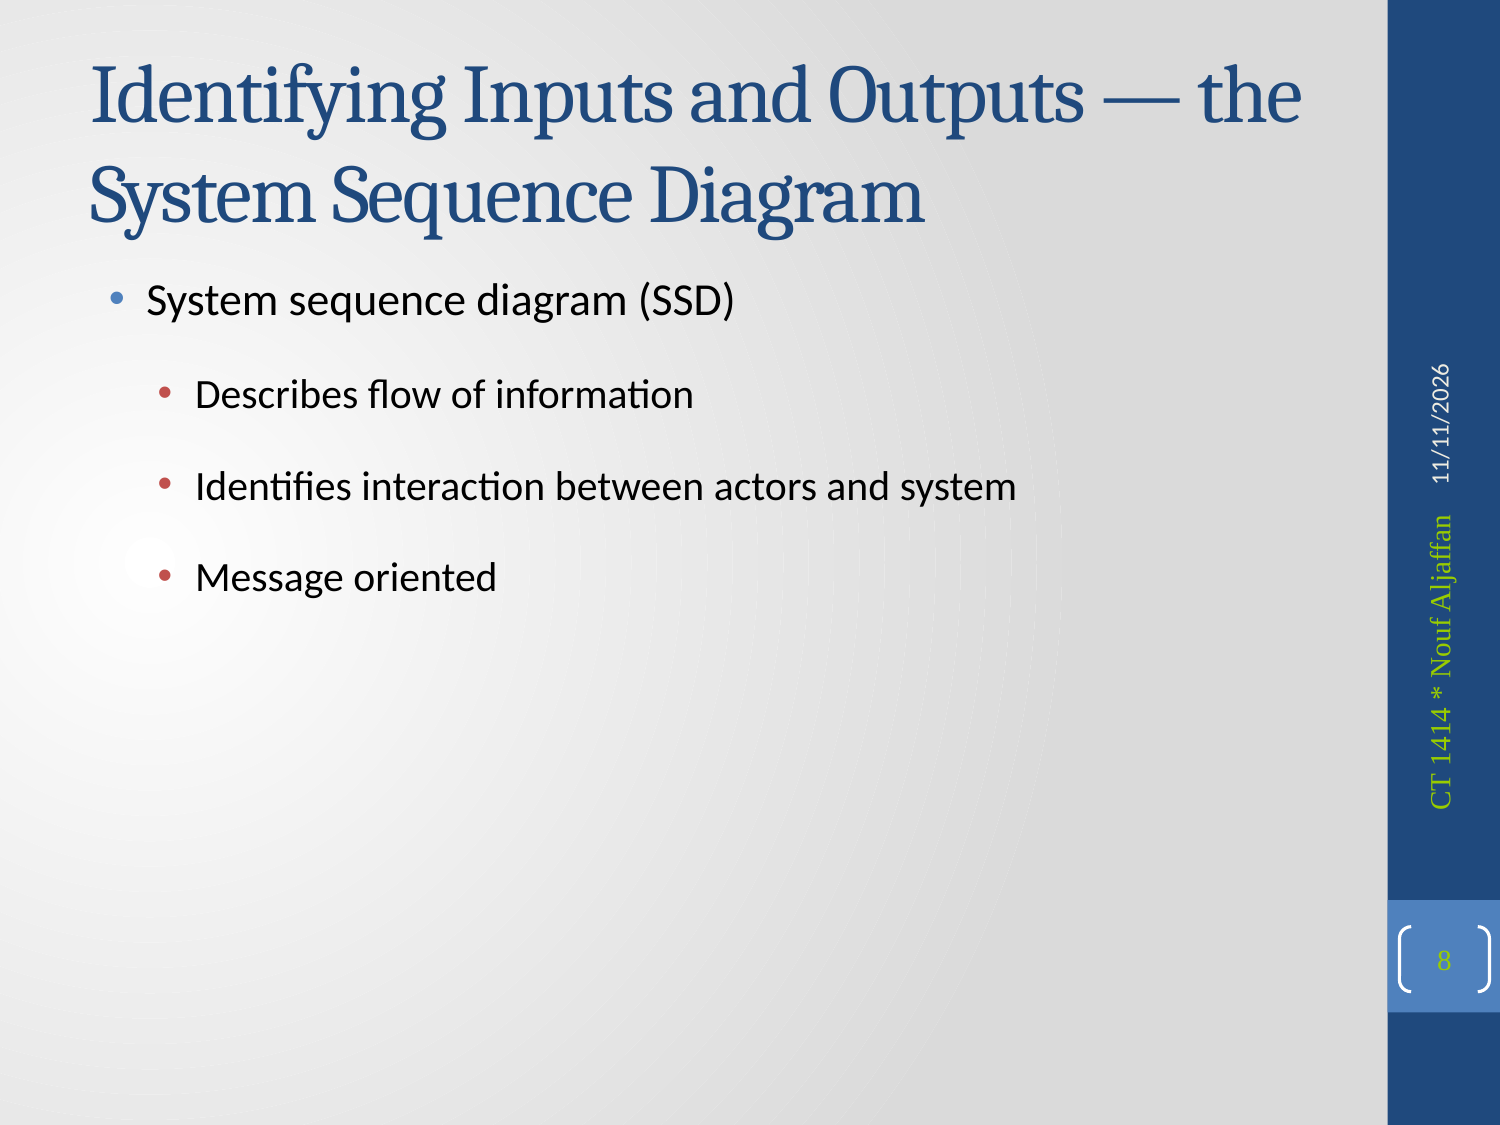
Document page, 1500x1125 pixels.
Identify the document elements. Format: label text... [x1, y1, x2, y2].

slide_number 8 [1397, 925, 1492, 994]
title Identifying Inputs and Outputs — the System Sequence Diagram [75, 45, 1325, 233]
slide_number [1408, 100, 1469, 500]
footer CT 1414 * Nouf Aljaffan [1408, 500, 1469, 889]
list System sequence diagram (SSD) Describes flow of information Identifies interaction between actors and system Message oriented [75, 262, 1325, 1050]
